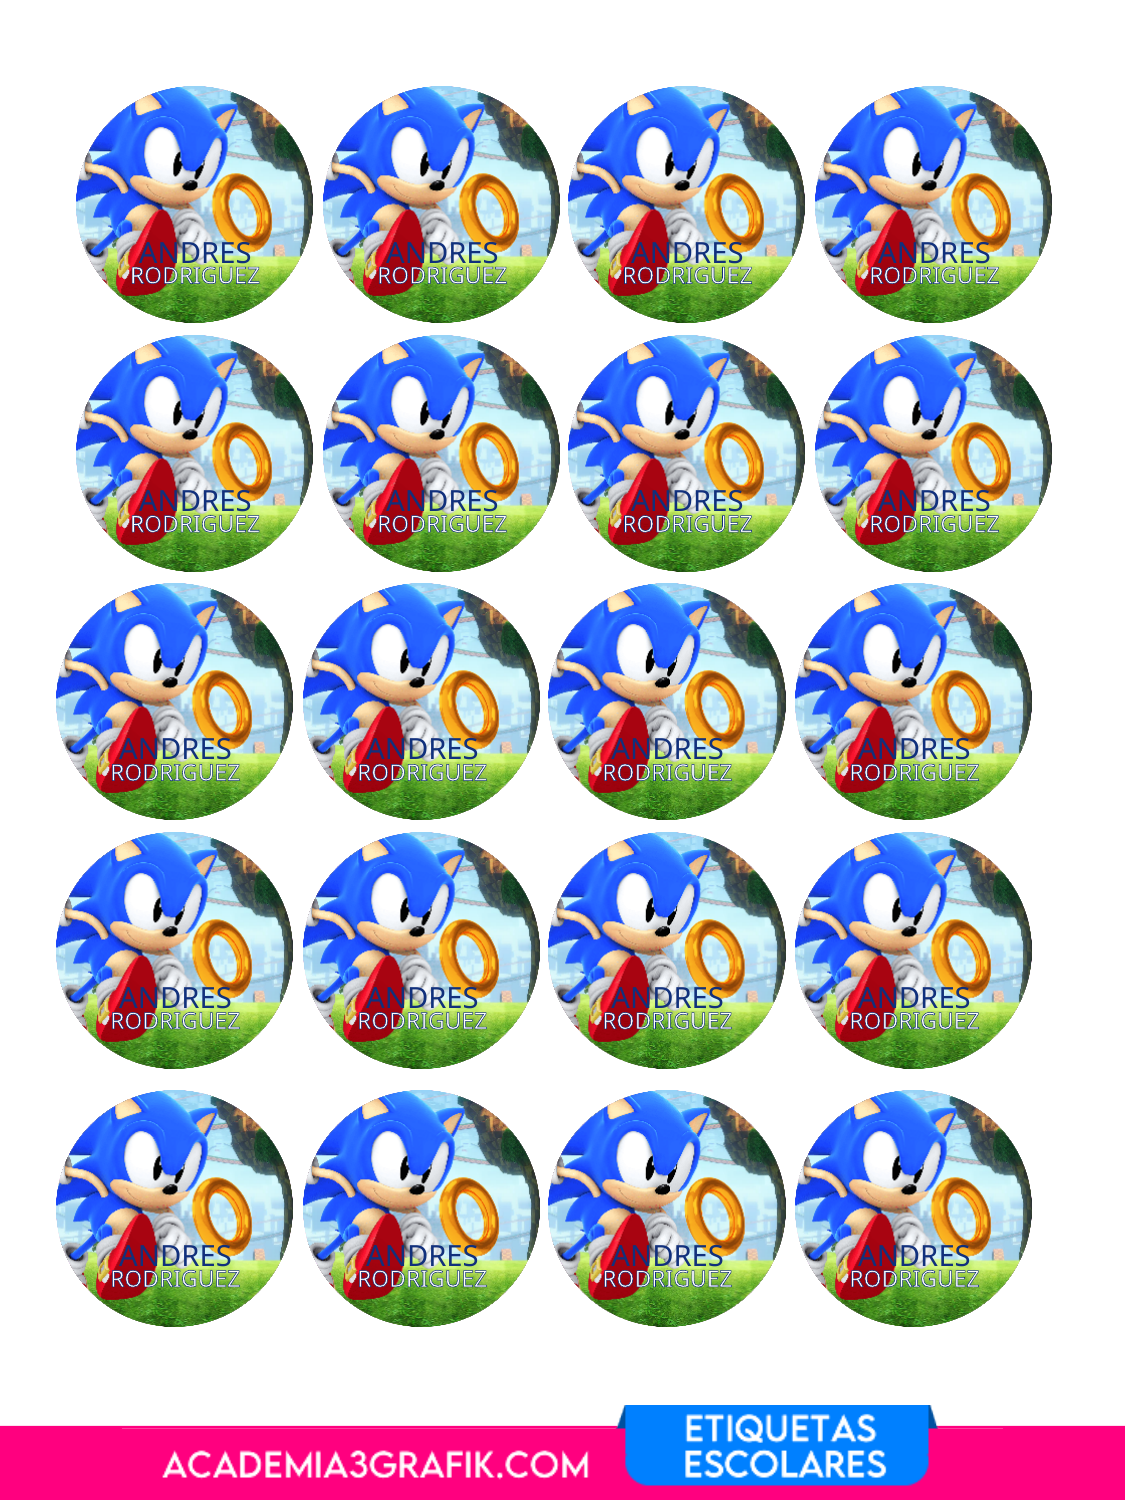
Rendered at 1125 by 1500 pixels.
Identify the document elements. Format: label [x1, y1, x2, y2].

picture [303, 1090, 540, 1327]
picture [56, 583, 293, 820]
picture [548, 583, 786, 820]
picture [323, 335, 560, 572]
picture [303, 832, 540, 1069]
picture [56, 832, 293, 1069]
picture [122, 1405, 1003, 1500]
picture [56, 1090, 293, 1327]
picture [568, 86, 805, 323]
picture [795, 583, 1032, 820]
picture [76, 335, 313, 572]
picture [303, 583, 540, 820]
picture [795, 1090, 1032, 1327]
picture [548, 1090, 786, 1327]
picture [76, 86, 313, 323]
picture [568, 335, 805, 572]
picture [795, 832, 1032, 1069]
picture [815, 335, 1052, 572]
picture [548, 832, 786, 1069]
picture [323, 86, 560, 323]
picture [815, 86, 1052, 323]
